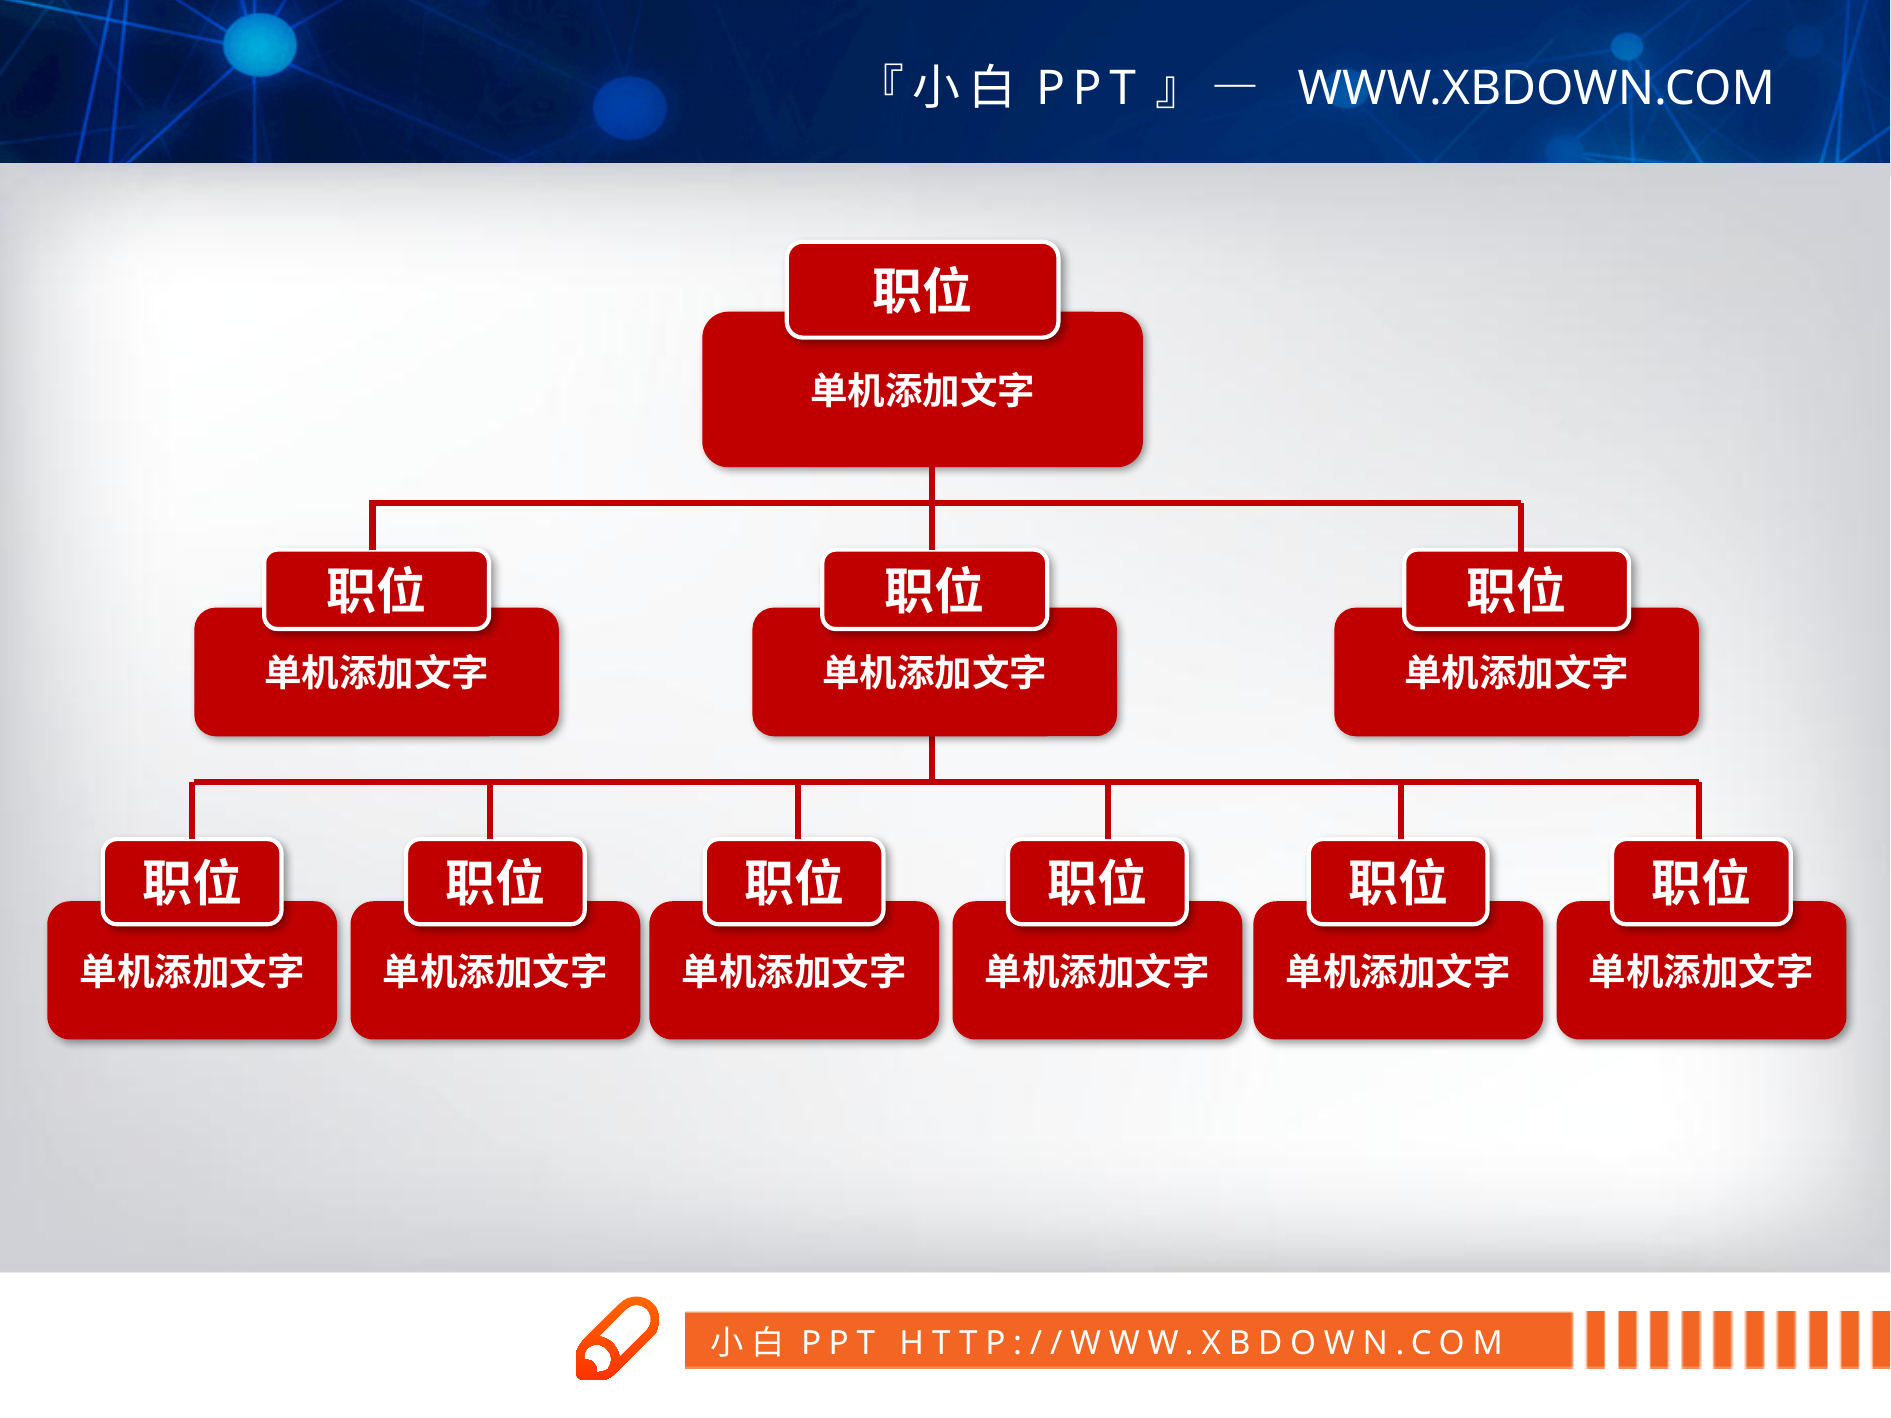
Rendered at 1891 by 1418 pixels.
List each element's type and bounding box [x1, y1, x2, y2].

text_box [752, 549, 1118, 737]
text_box [1334, 549, 1700, 737]
text_box [702, 241, 1144, 468]
text_box [47, 838, 338, 1040]
picture [0, 0, 1891, 1275]
text_box [1253, 838, 1544, 1040]
picture [685, 1311, 1891, 1369]
text_box [952, 838, 1243, 1040]
text_box [350, 838, 641, 1040]
text_box [194, 549, 560, 737]
text_box [649, 838, 940, 1040]
text_box [1556, 838, 1847, 1040]
